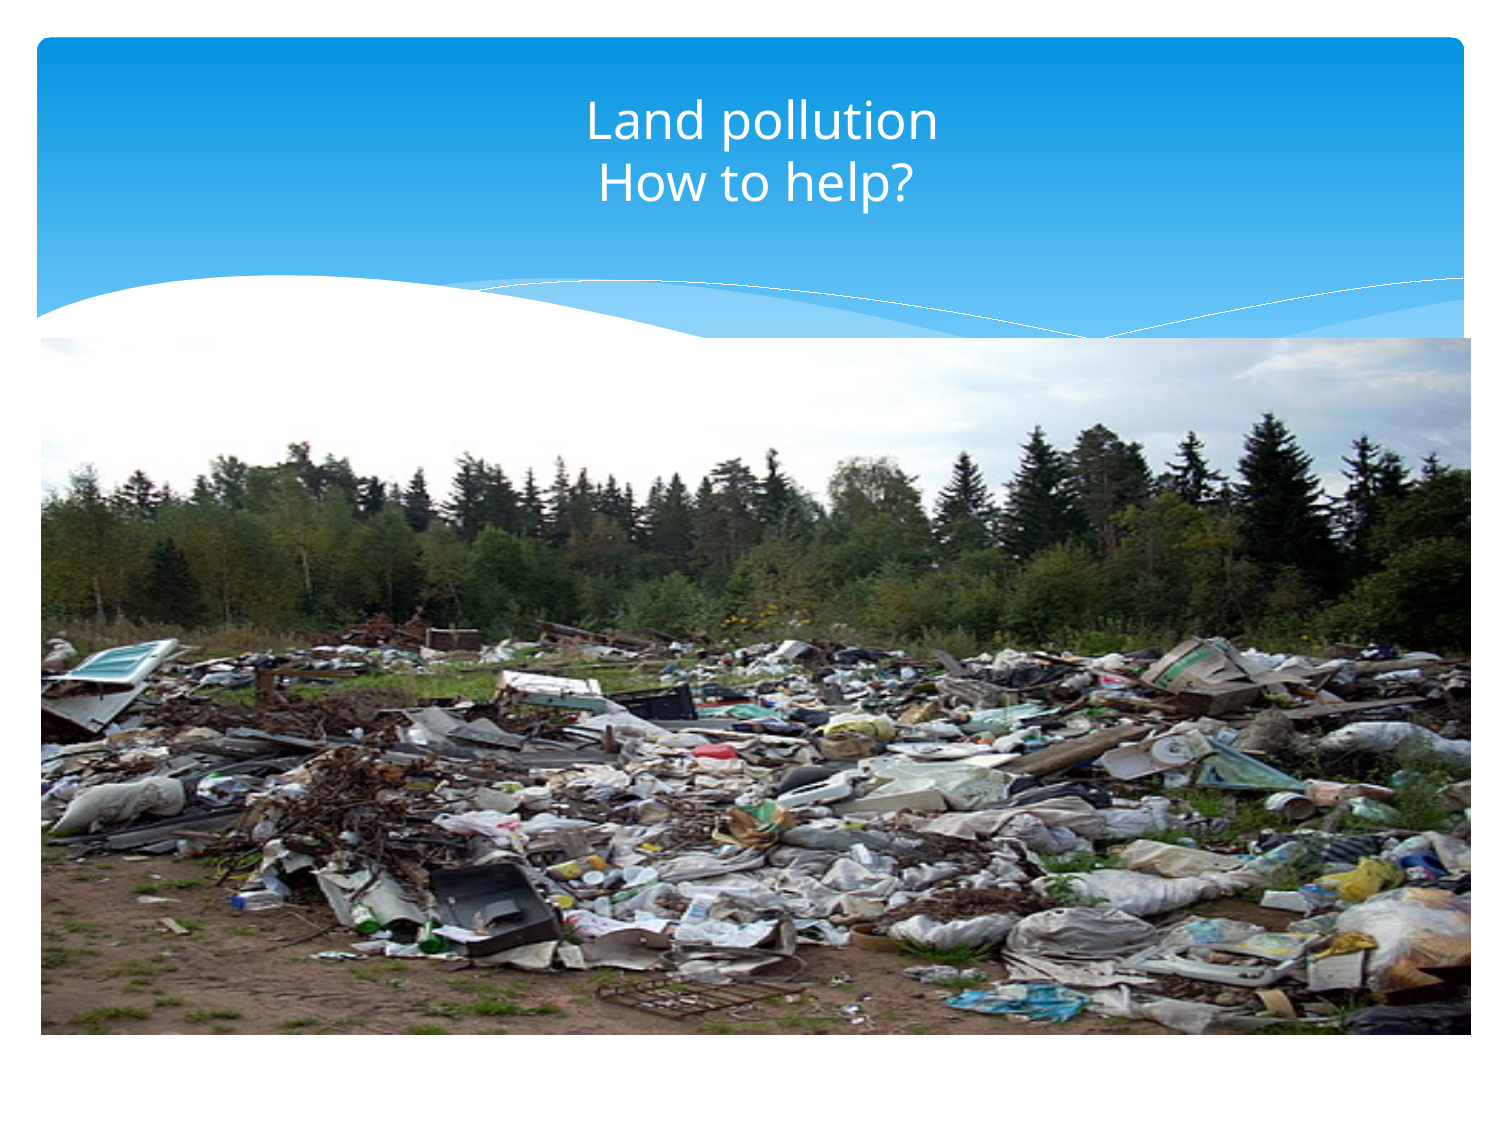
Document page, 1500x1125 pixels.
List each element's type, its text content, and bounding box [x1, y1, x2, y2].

picture [41, 337, 1471, 1036]
title Land pollution How to help? [80, 78, 1431, 284]
